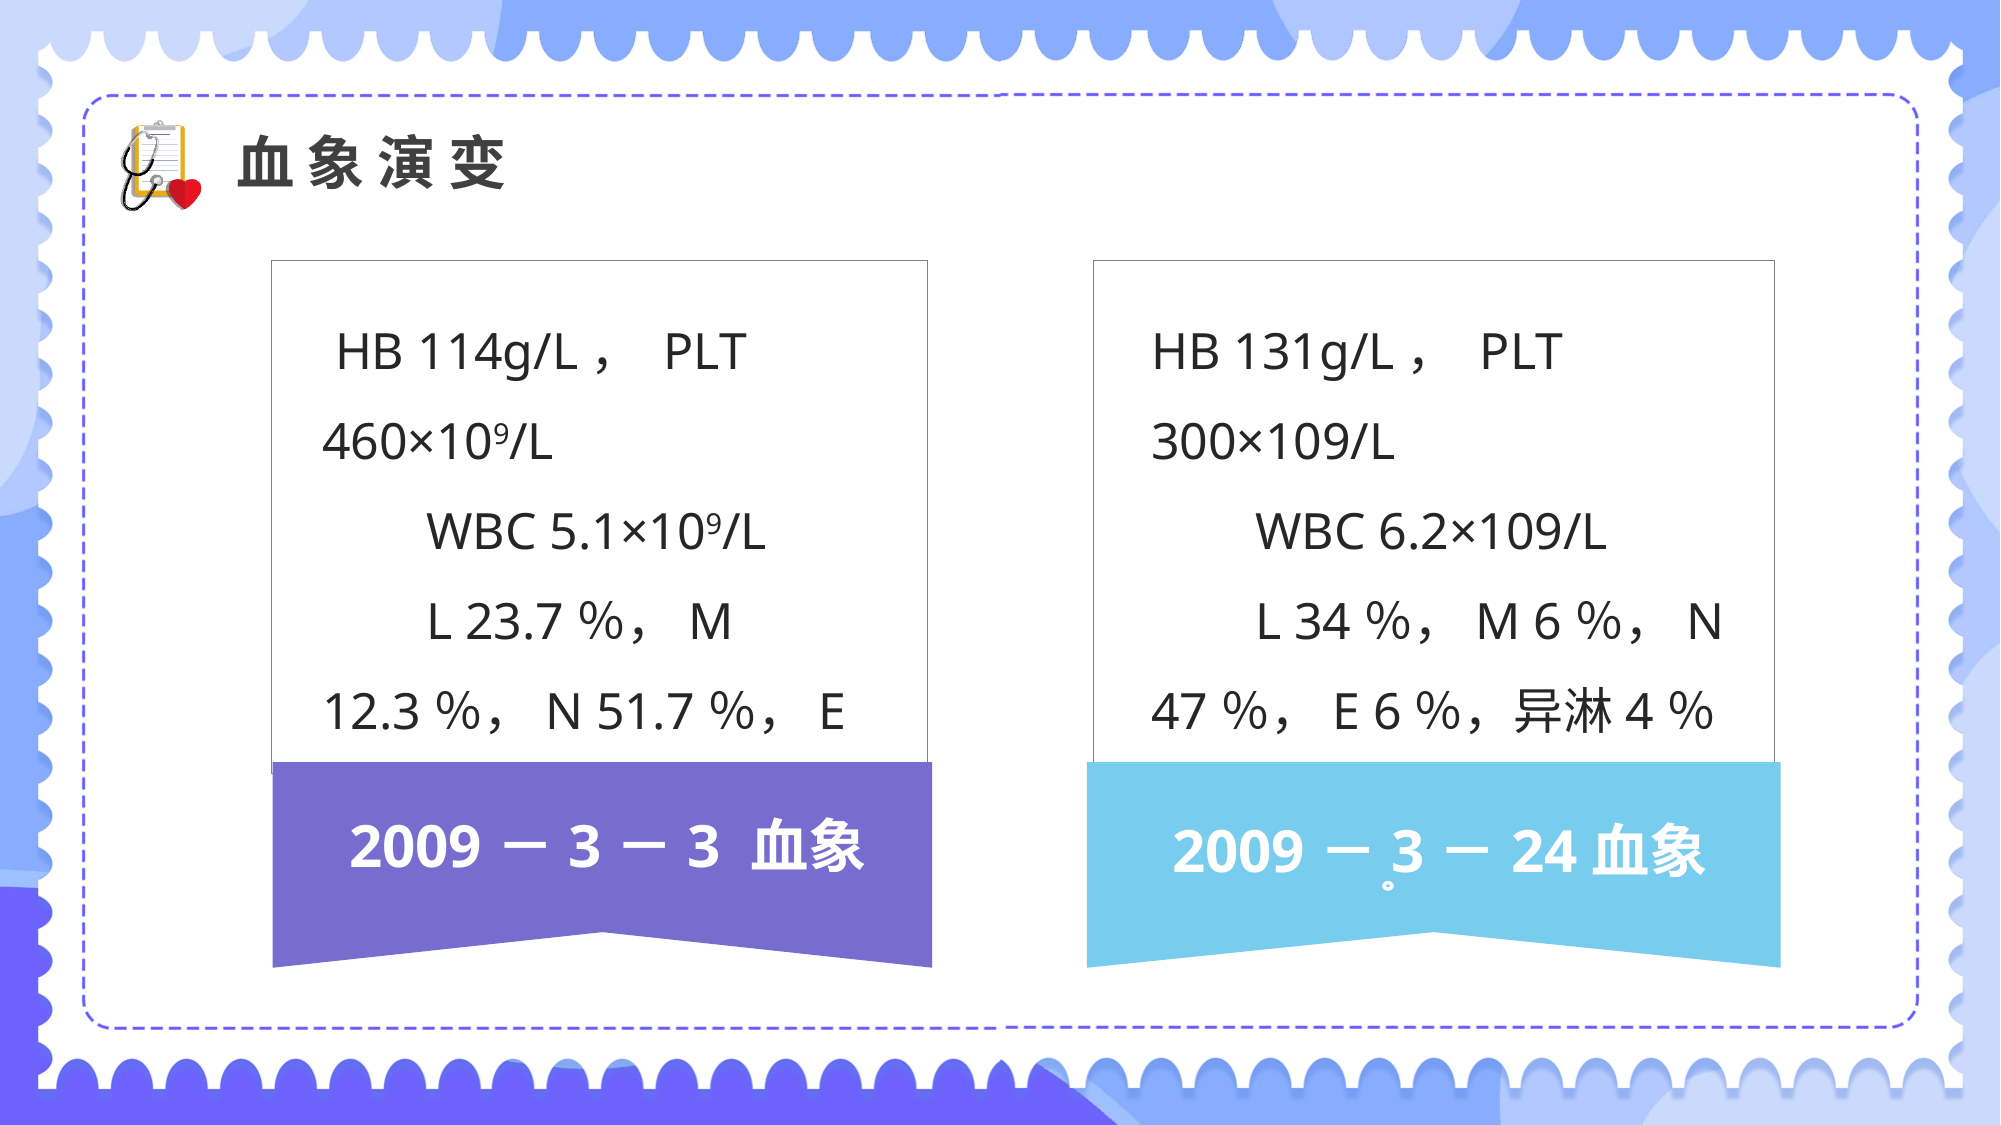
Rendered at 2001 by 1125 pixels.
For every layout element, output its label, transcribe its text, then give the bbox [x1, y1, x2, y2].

picture [0, 0, 2000, 1125]
text_box 血象演变 [221, 118, 522, 204]
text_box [1086, 260, 1781, 968]
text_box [271, 260, 933, 968]
